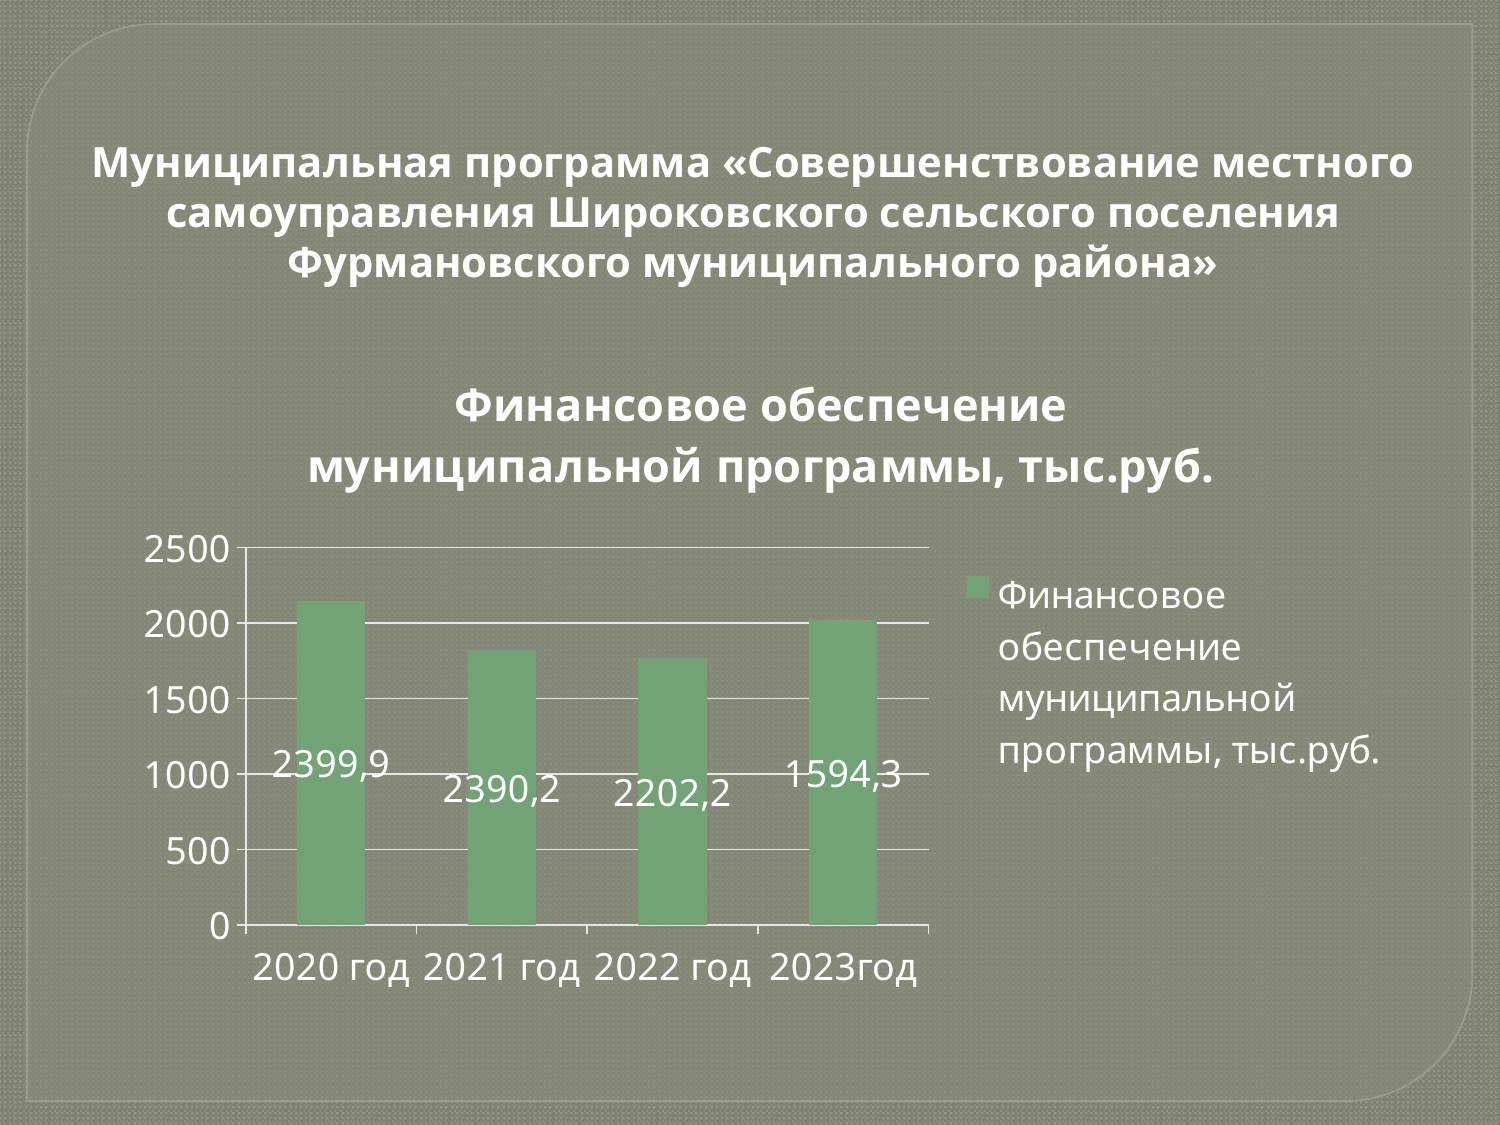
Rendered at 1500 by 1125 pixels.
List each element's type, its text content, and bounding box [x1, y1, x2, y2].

chart [117, 337, 1406, 1005]
text_box Муниципальная программа «Совершенствование местного самоуправления Широковского сельского поселения Фурмановского муниципального района» [76, 128, 1441, 294]
